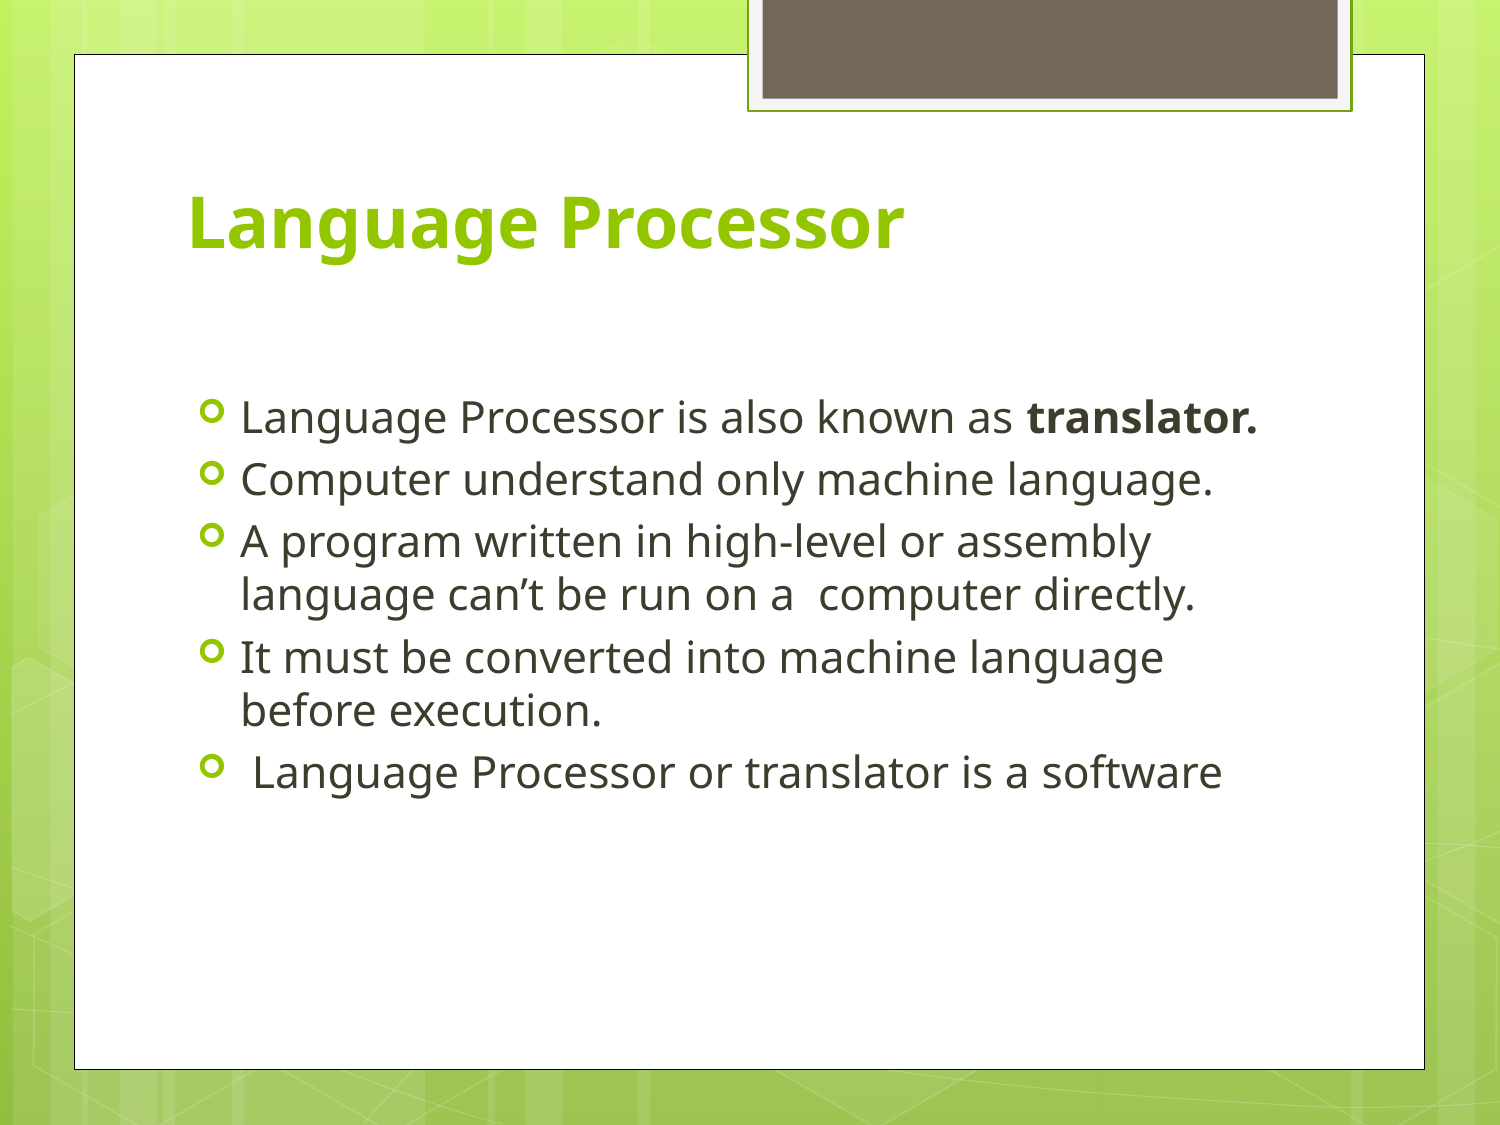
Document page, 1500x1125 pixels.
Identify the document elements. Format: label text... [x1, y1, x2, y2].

list Language Processor is also known as translator. Computer understand only machine language. A program written in high-level or assembly language can’t be run on a computer directly. It must be converted into machine language before execution. Language Processor or translator is a software [171, 381, 1283, 957]
title Language Processor [171, 168, 1324, 357]
